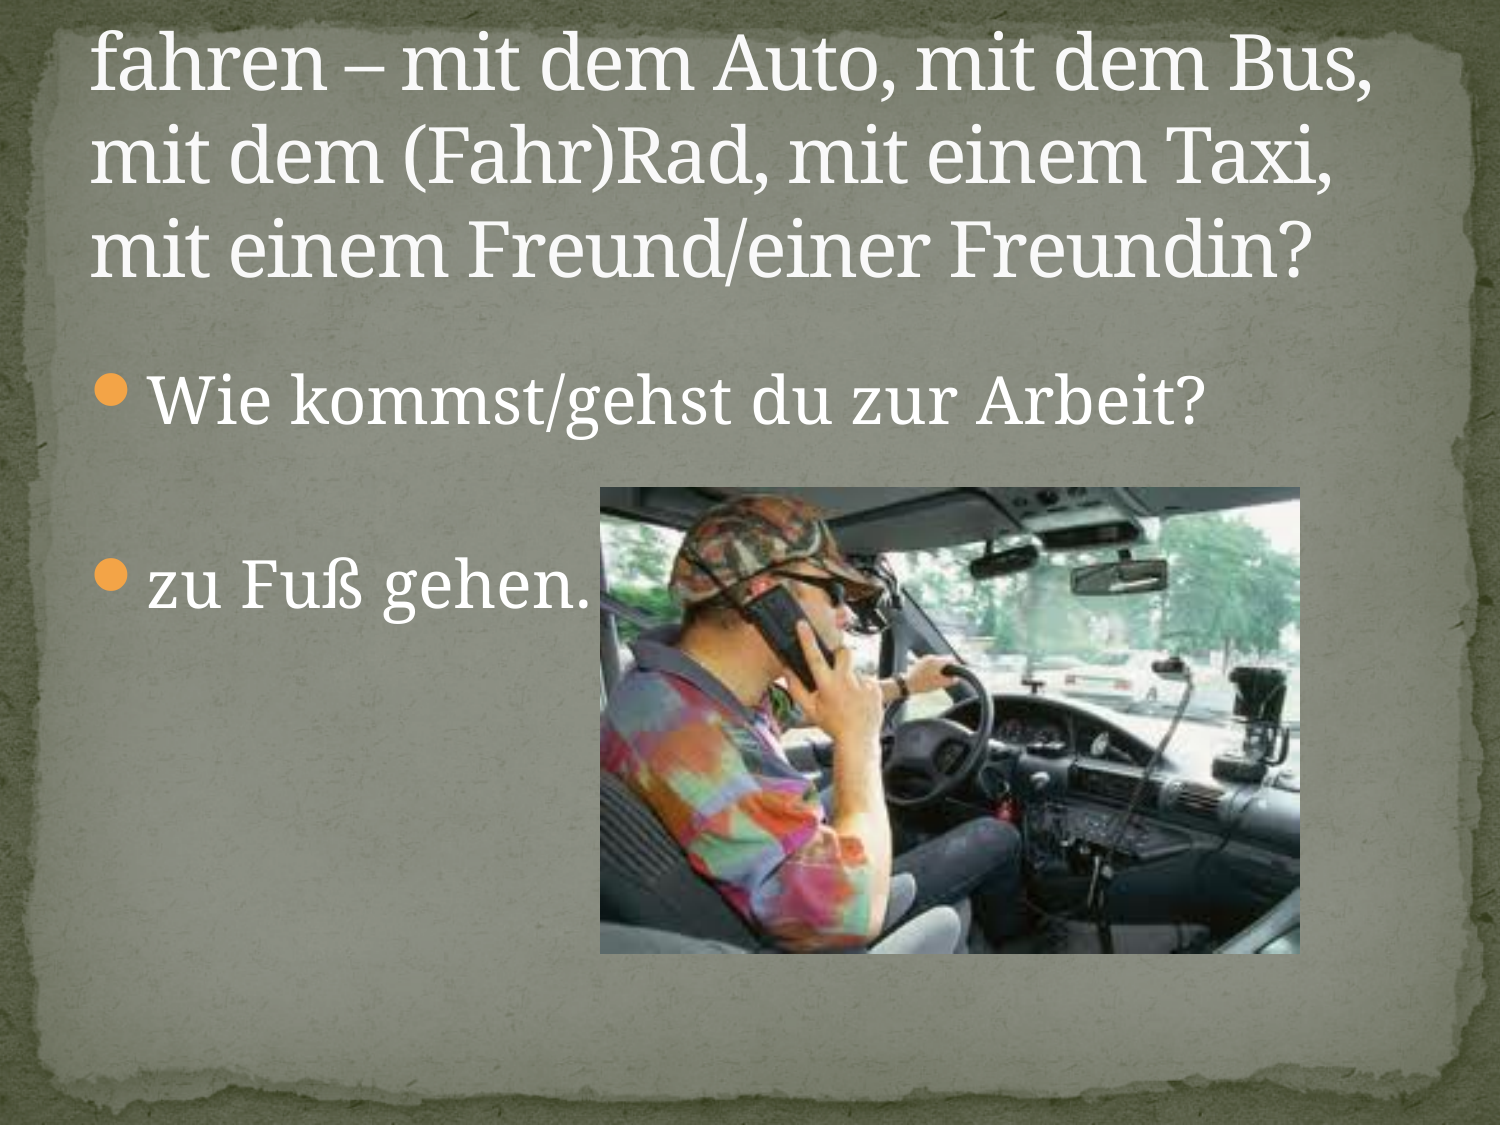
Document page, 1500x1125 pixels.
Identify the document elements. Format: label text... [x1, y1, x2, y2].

list Wie kommst/gehst du zur Arbeit? zu Fuß gehen. [75, 350, 1425, 1000]
picture [600, 487, 1301, 954]
title fahren – mit dem Auto, mit dem Bus, mit dem (Fahr)Rad, mit einem Taxi, mit einem Freund/einer Freundin? [74, 0, 1425, 300]
